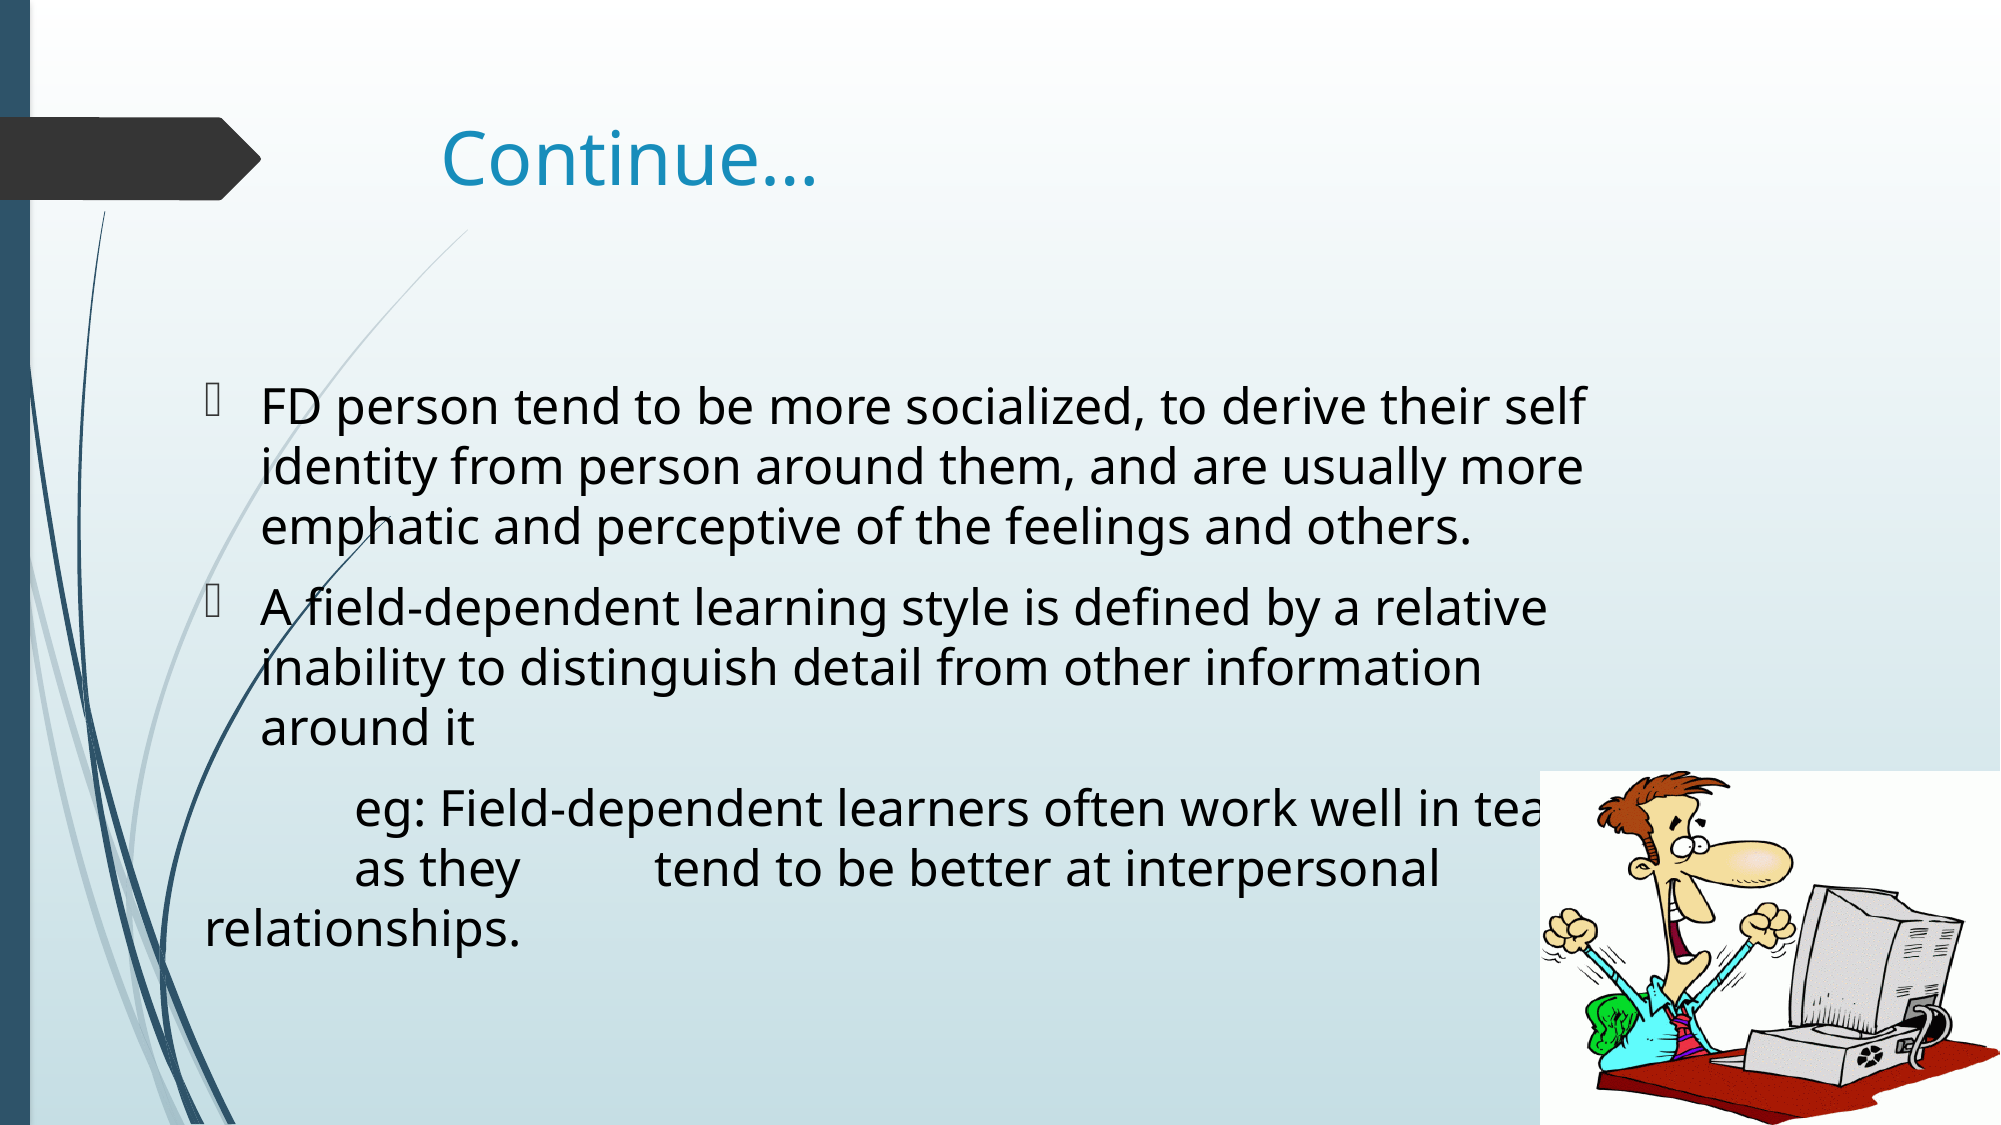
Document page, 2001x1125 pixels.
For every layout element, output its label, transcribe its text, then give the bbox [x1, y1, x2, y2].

title Continue… [425, 102, 1888, 313]
picture [1540, 770, 2000, 1125]
list FD person tend to be more socialized, to derive their self identity from person around them, and are usually more emphatic and perceptive of the feelings and others. A field-dependent learning style is defined by a relative inability to distinguish detail from other information around it eg: Field-dependent learners often work well in teams as they tend to be better at interpersonal relationships. [189, 367, 1638, 988]
